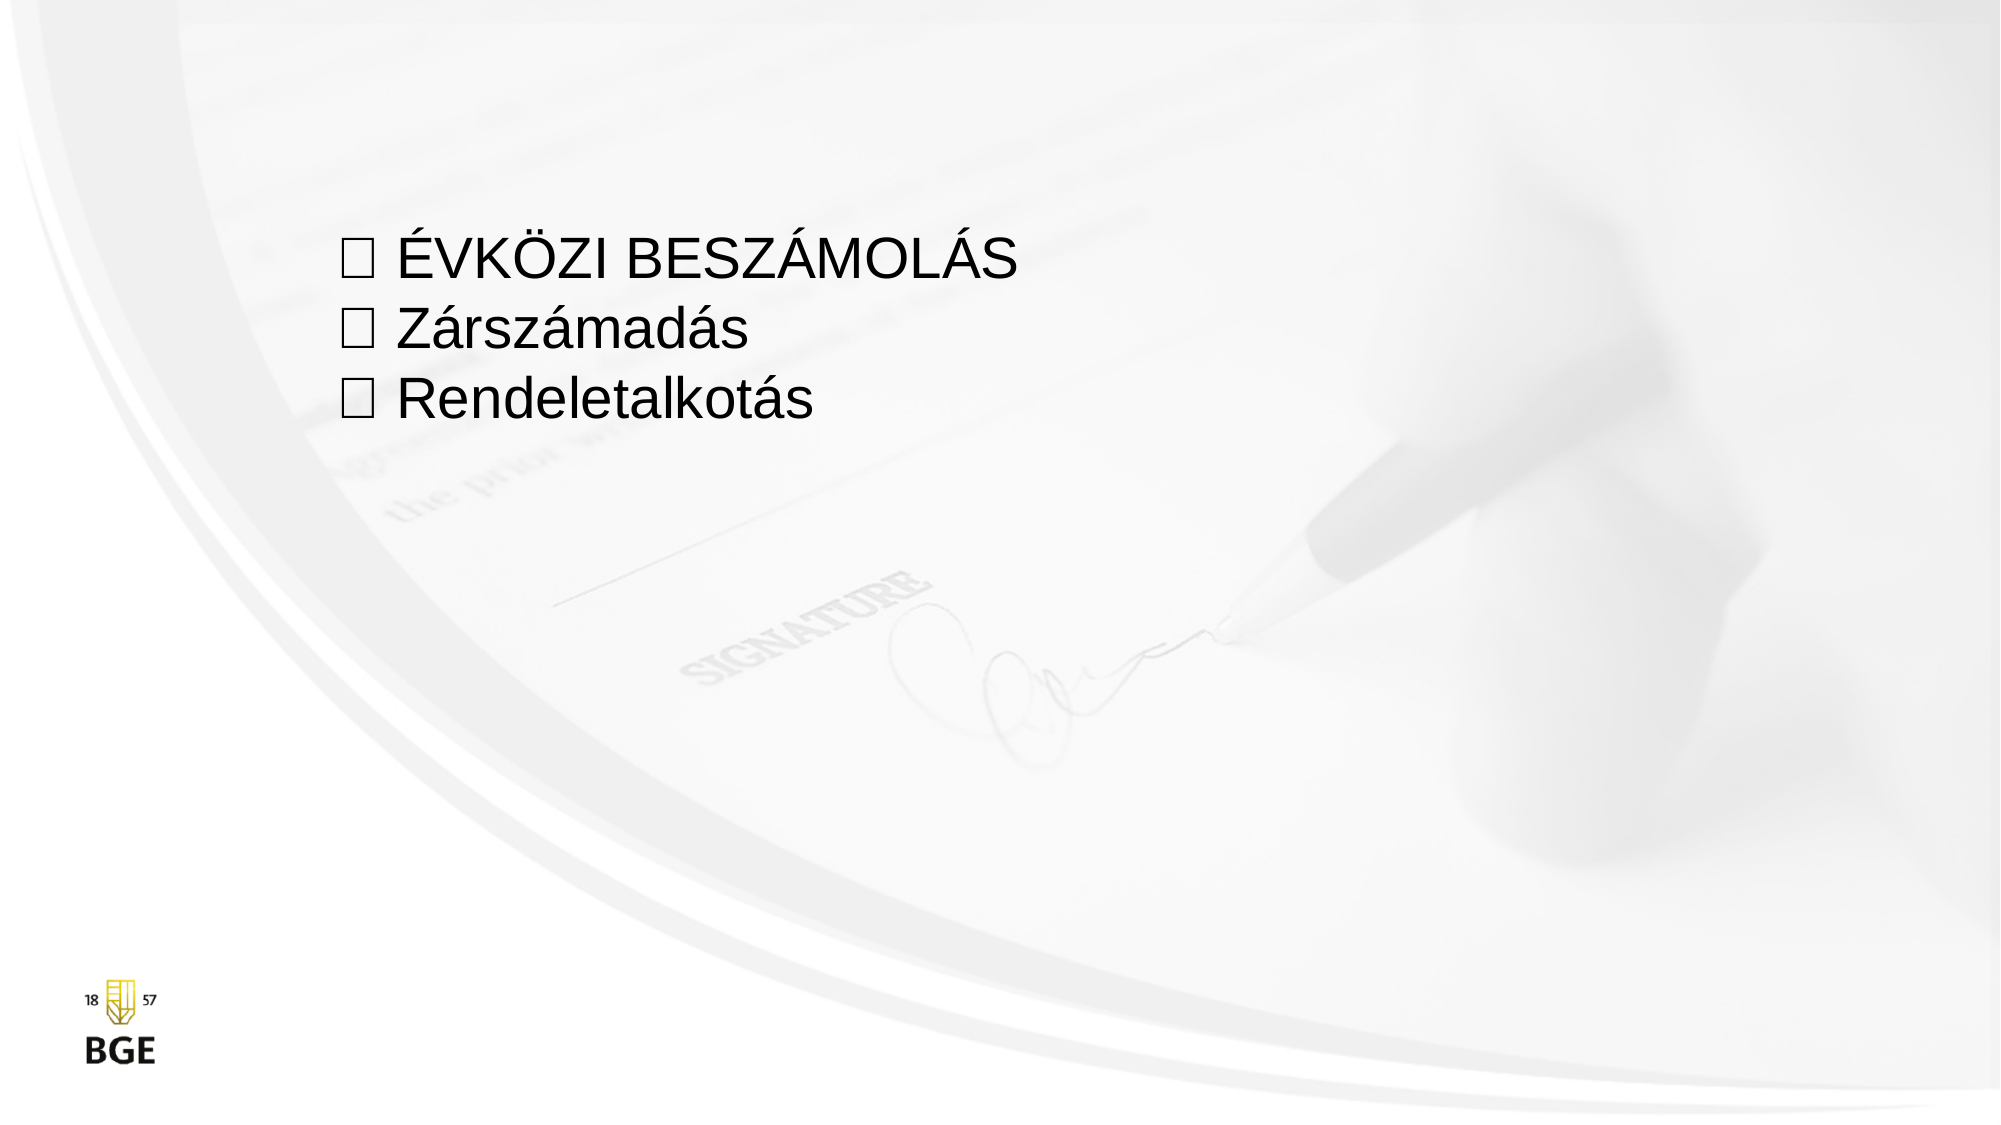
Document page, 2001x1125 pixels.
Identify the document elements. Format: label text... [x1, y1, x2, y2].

text_box  ÉVKÖZI BESZÁMOLÁS  Zárszámadás  Rendeletalkotás [321, 212, 1322, 438]
picture [0, 0, 2001, 1125]
